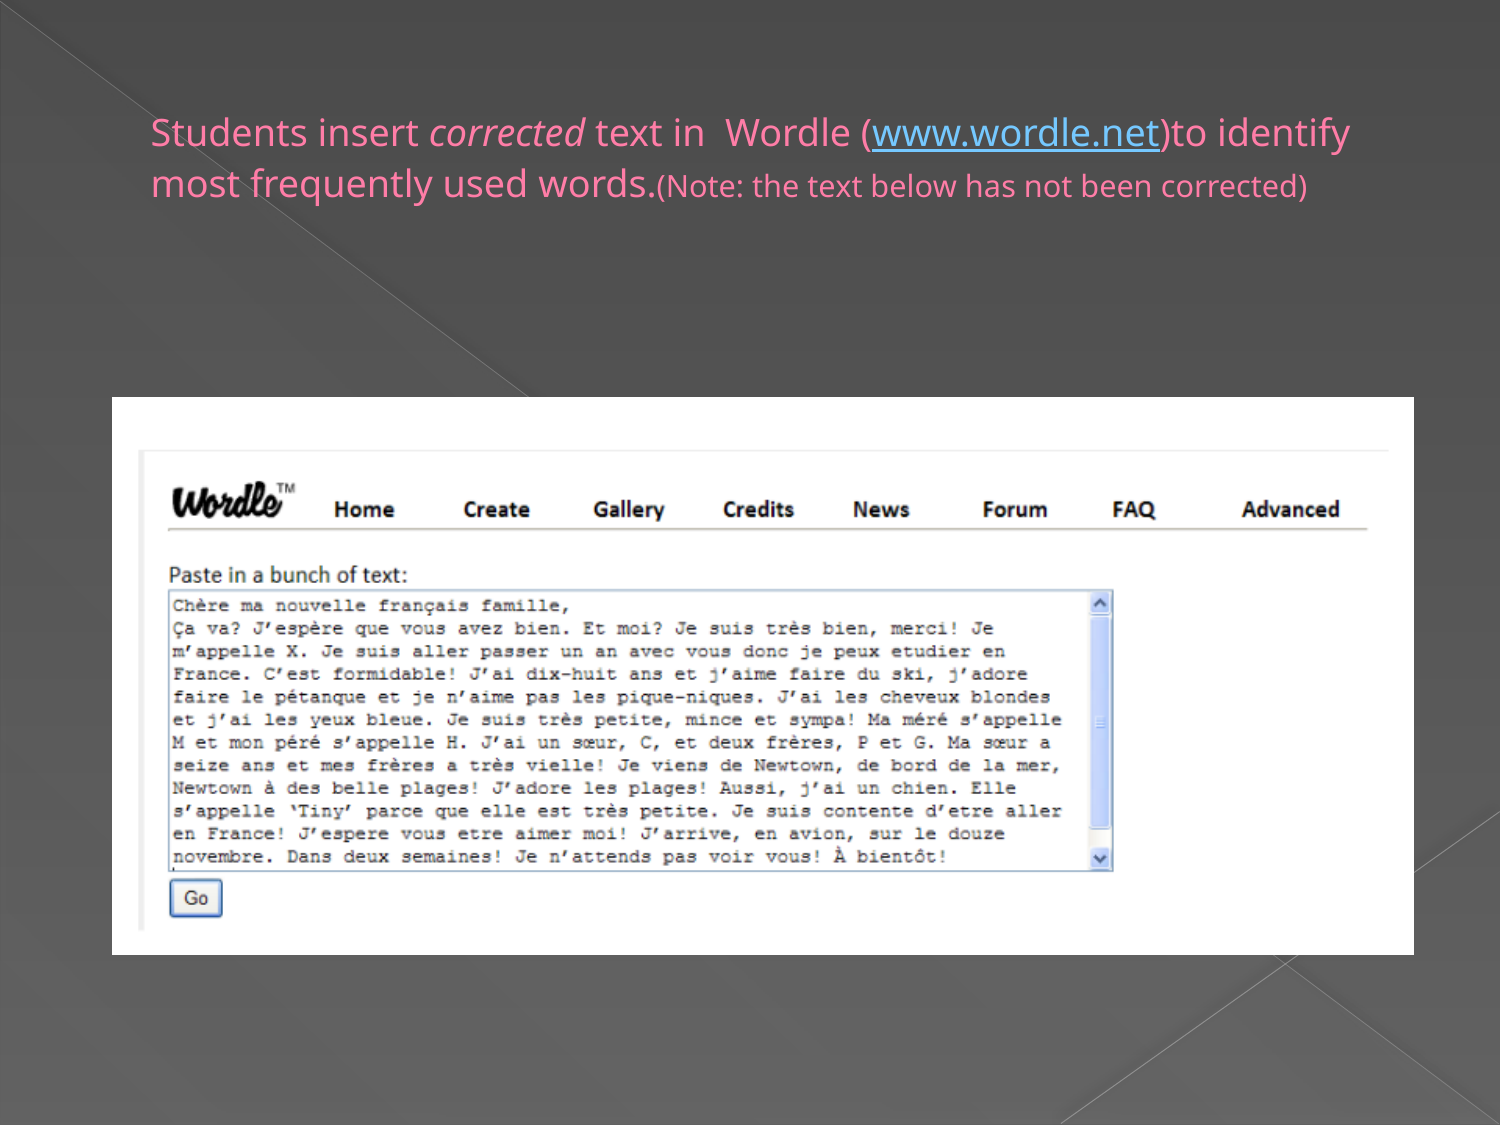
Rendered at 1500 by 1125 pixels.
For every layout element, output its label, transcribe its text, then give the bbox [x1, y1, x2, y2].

title Students insert corrected text in Wordle (www.wordle.net)to identify most frequently used words.(Note: the text below has not been corrected) [76, 54, 1427, 284]
picture [111, 396, 1414, 956]
